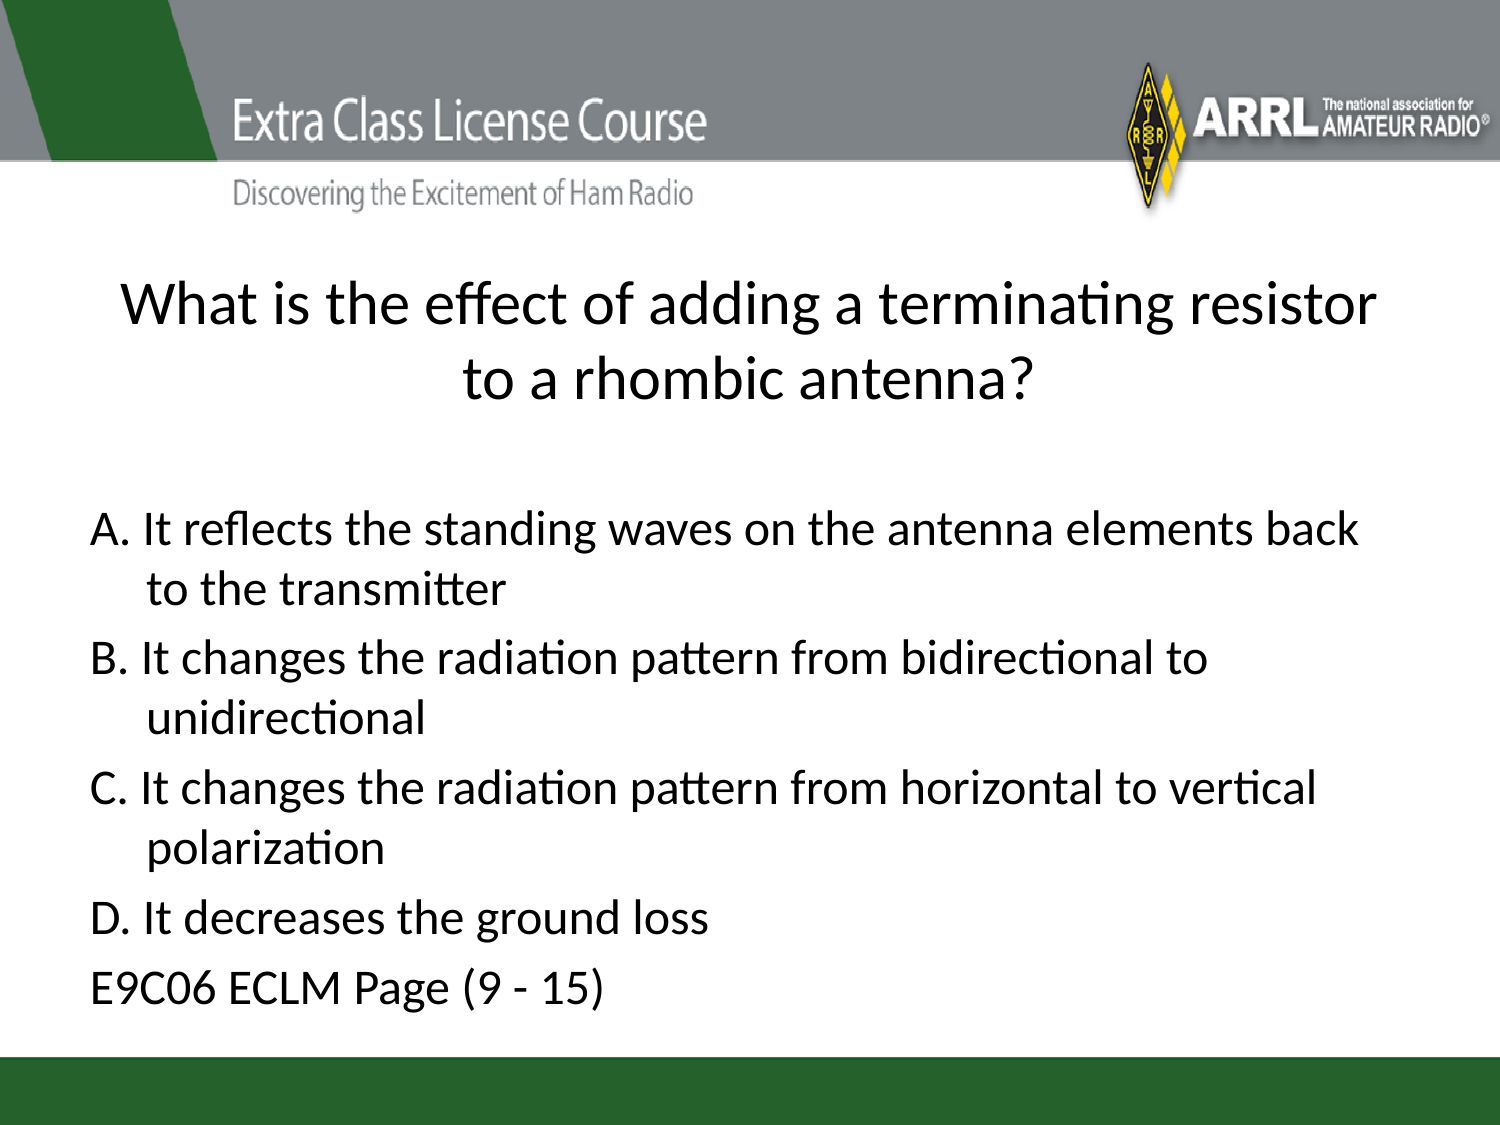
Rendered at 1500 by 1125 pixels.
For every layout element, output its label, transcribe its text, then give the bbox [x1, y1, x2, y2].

title What is the effect of adding a terminating resistor to a rhombic antenna? [75, 254, 1425, 435]
list A. It reflects the standing waves on the antenna elements back to the transmitter B. It changes the radiation pattern from bidirectional to unidirectional C. It changes the radiation pattern from horizontal to vertical polarization D. It decreases the ground loss E9C06 ECLM Page (9 - 15) [75, 487, 1425, 1005]
picture [0, 0, 1500, 1125]
